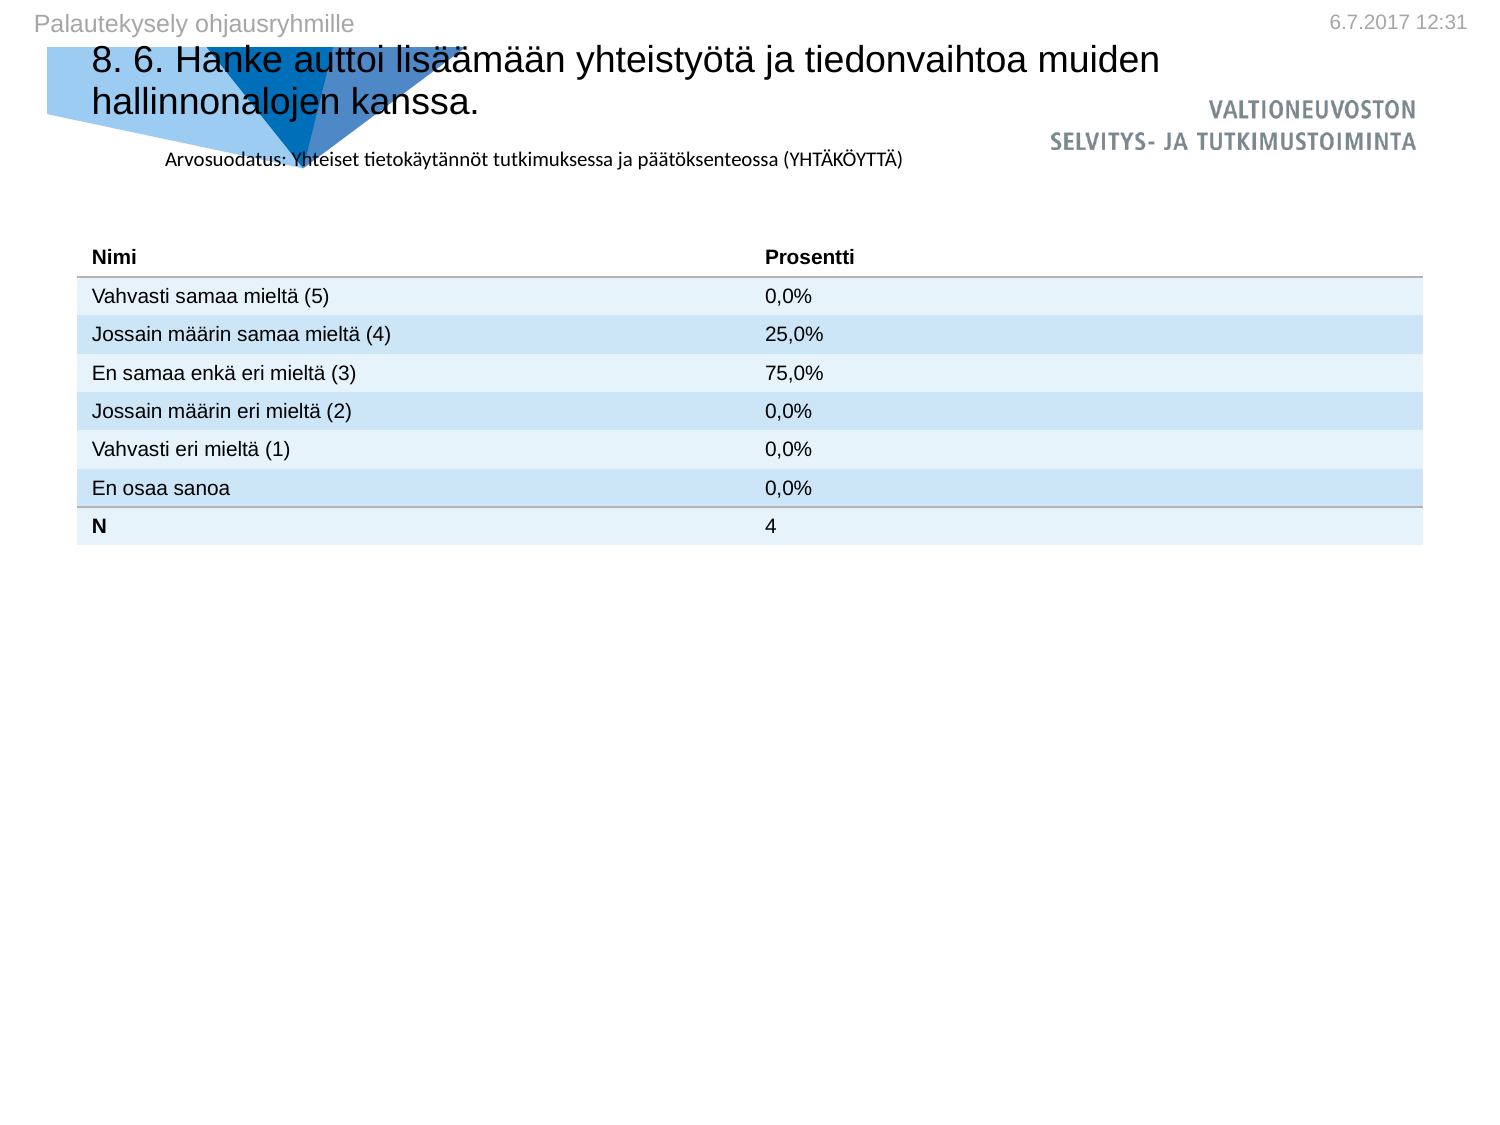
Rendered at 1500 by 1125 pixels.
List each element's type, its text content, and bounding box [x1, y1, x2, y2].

table_cell 25,0% [750, 315, 1423, 354]
table_cell Jossain määrin eri mieltä (2) [77, 392, 750, 430]
table_cell 0,0% [750, 469, 1423, 506]
table_cell Vahvasti eri mieltä (1) [77, 430, 750, 469]
table_cell 0,0% [750, 392, 1423, 430]
table_cell Vahvasti samaa mieltä (5) [77, 278, 750, 315]
table_header Prosentti [750, 239, 1423, 276]
table_cell En samaa enkä eri mieltä (3) [77, 354, 750, 392]
table_cell En osaa sanoa [77, 469, 750, 506]
table_header Nimi [77, 239, 750, 276]
table_cell 4 [750, 508, 1423, 545]
title Arvosuodatus: Yhteiset tietokäytännöt tutkimuksessa ja päätöksenteossa (YHTÄKÖYTTÄ) [148, 123, 1500, 217]
list Palautekysely ohjausryhmille [0, 0, 1500, 38]
title 8. 6. Hanke auttoi lisäämään yhteistyötä ja tiedonvaihtoa muiden hallinnonalojen kanssa. [76, 38, 1427, 126]
table_cell Jossain määrin samaa mieltä (4) [77, 315, 750, 354]
table_cell N [77, 508, 750, 545]
table_cell 75,0% [750, 354, 1423, 392]
table_cell 0,0% [750, 278, 1423, 315]
table_cell 0,0% [750, 430, 1423, 469]
